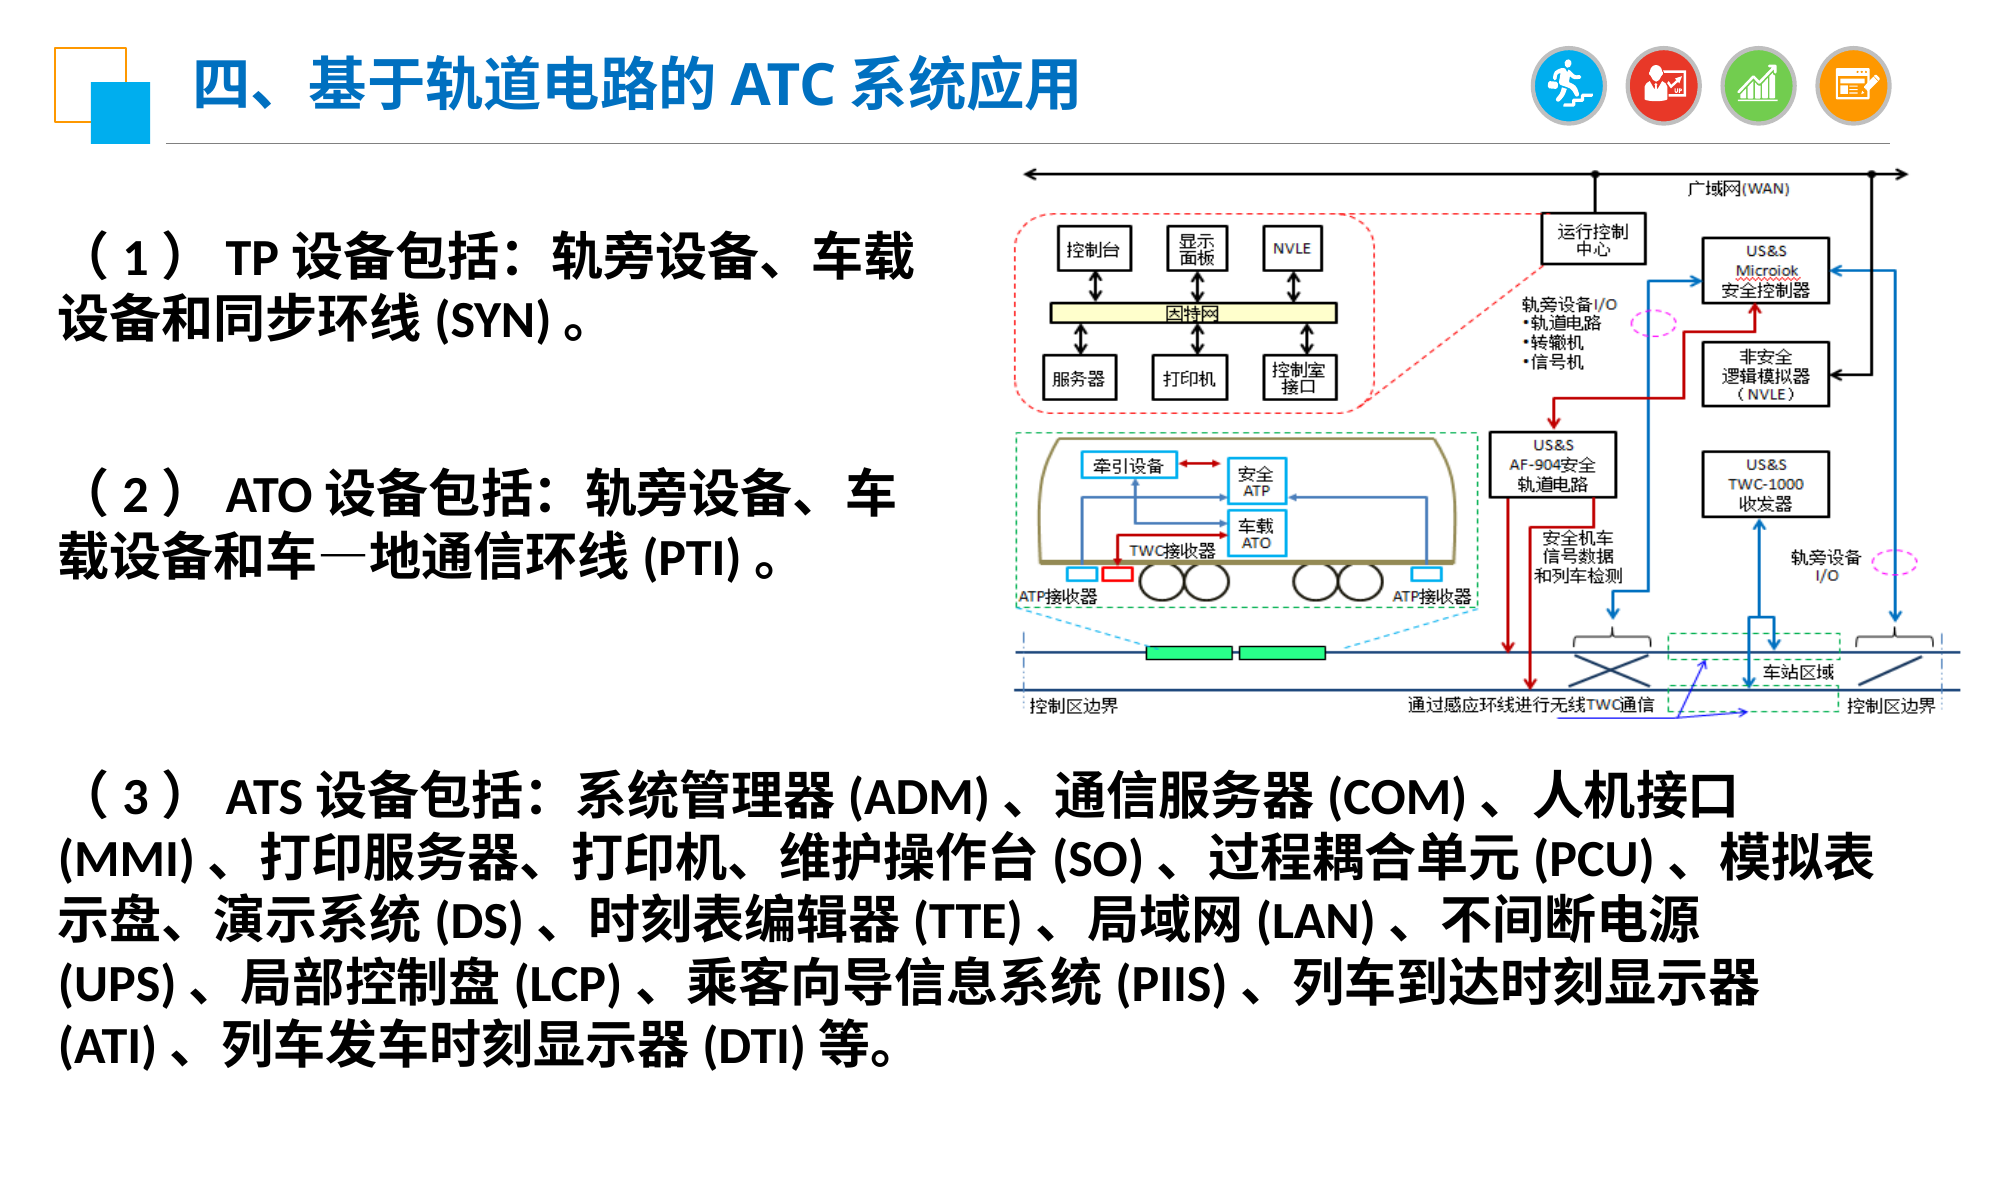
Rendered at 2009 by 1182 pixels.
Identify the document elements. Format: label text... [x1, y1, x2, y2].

text_box 四、基于轨道电路的ATC系统应用 [150, 39, 1098, 125]
text_box （3）ATS设备包括：系统管理器(ADM)、通信服务器(COM)、人机接口(MMI)、打印服务器、打印机、维护操作台(SO)、过程耦合单元(PCU)、模拟表示盘、演示系统(DS)、时刻表编辑器(TTE)、局域网(LAN)、不间断电源(UPS)、局部控制盘(LCP)、乘客向导信息系统(PIIS)、列车到达时刻显示器(ATI)、列车发车时刻显示器(DTI)等。 [43, 754, 1907, 1082]
picture [1003, 156, 1966, 732]
text_box （1）TP设备包括：轨旁设备、车载设备和同步环线(SYN)。 （2）ATO设备包括：轨旁设备、车载设备和车—地通信环线(PTI)。 [43, 215, 946, 593]
